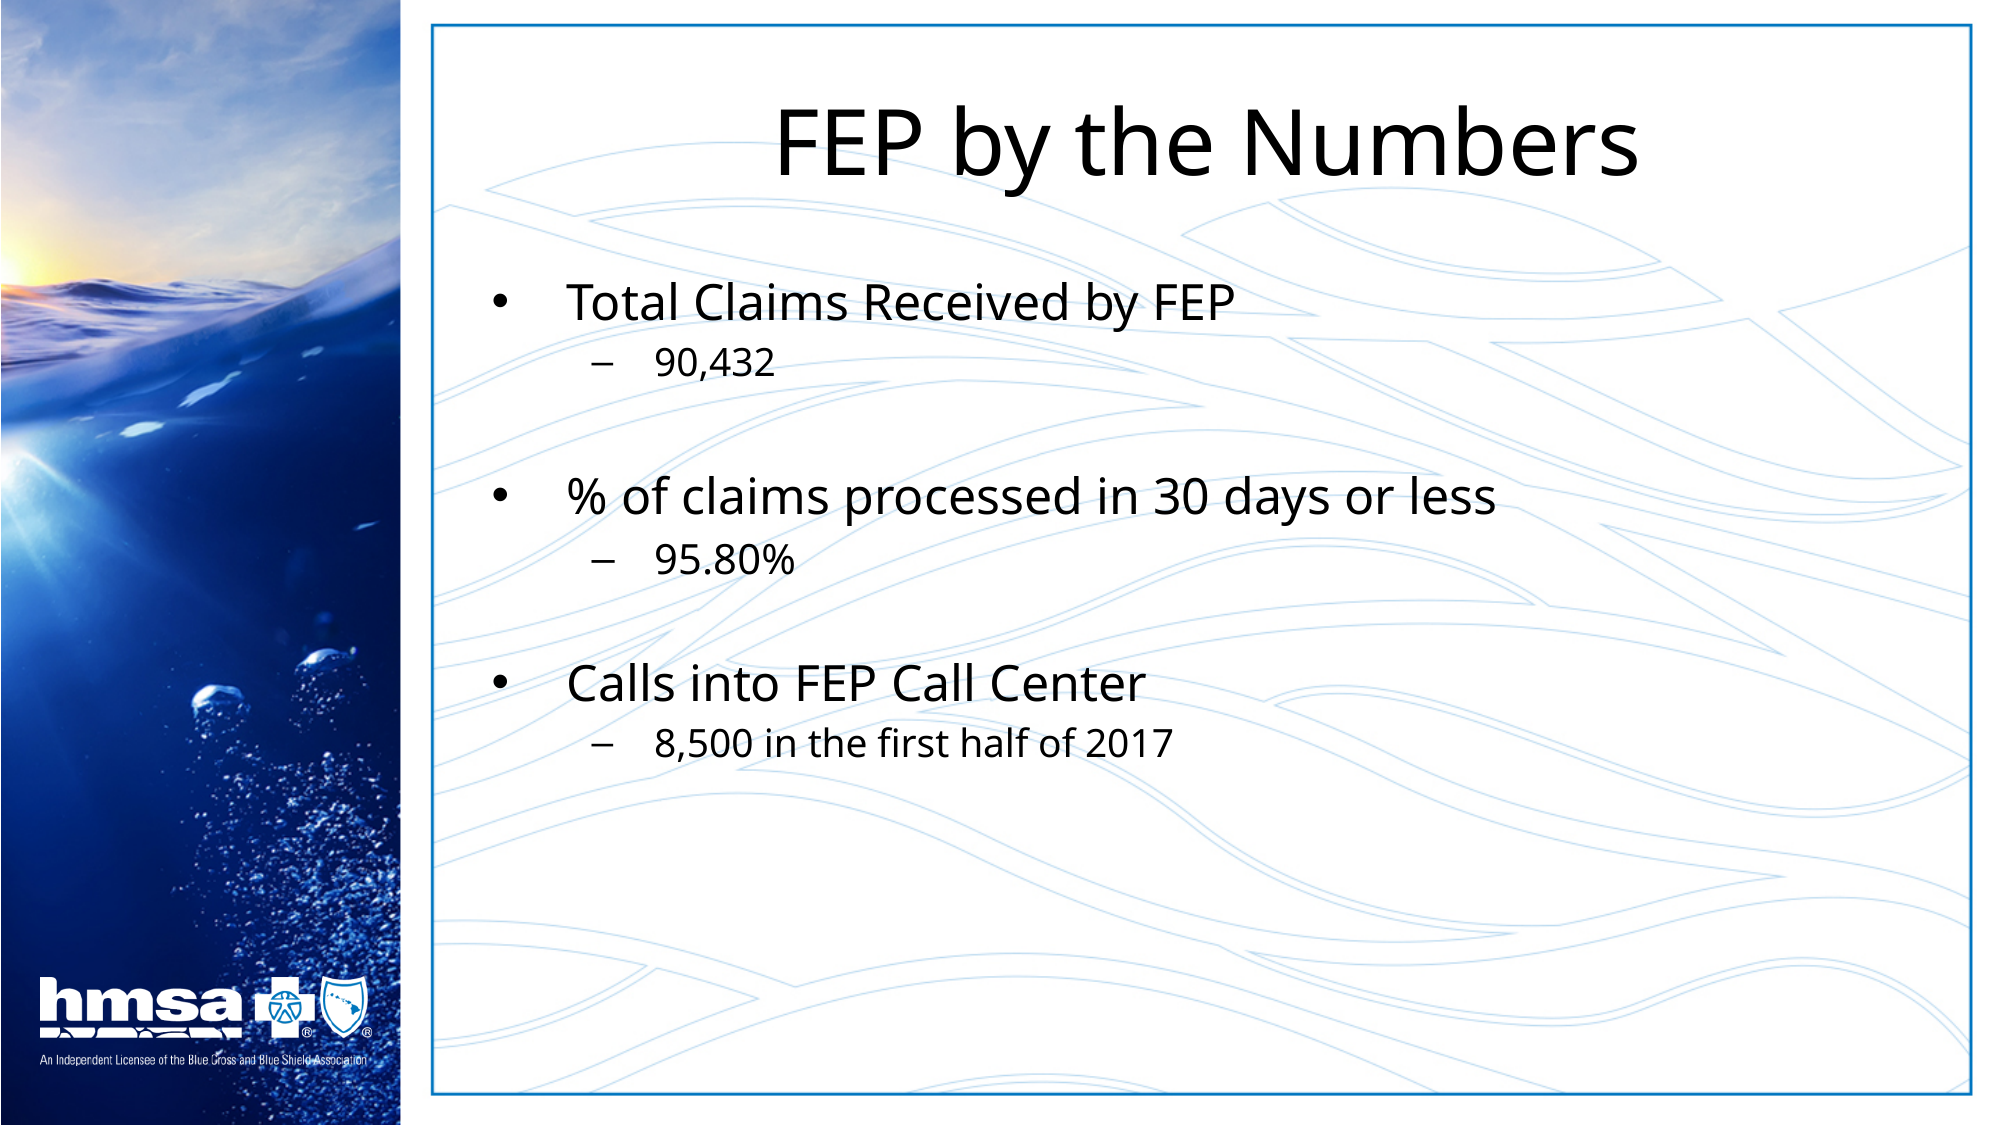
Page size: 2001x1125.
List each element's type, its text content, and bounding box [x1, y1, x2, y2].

title FEP by the Numbers [476, 45, 1939, 233]
list Total Claims Received by FEP 90,432 % of claims processed in 30 days or less 95.80% Calls into FEP Call Center 8,500 in the first half of 2017 [476, 262, 1939, 1069]
picture [1, 0, 1999, 1125]
